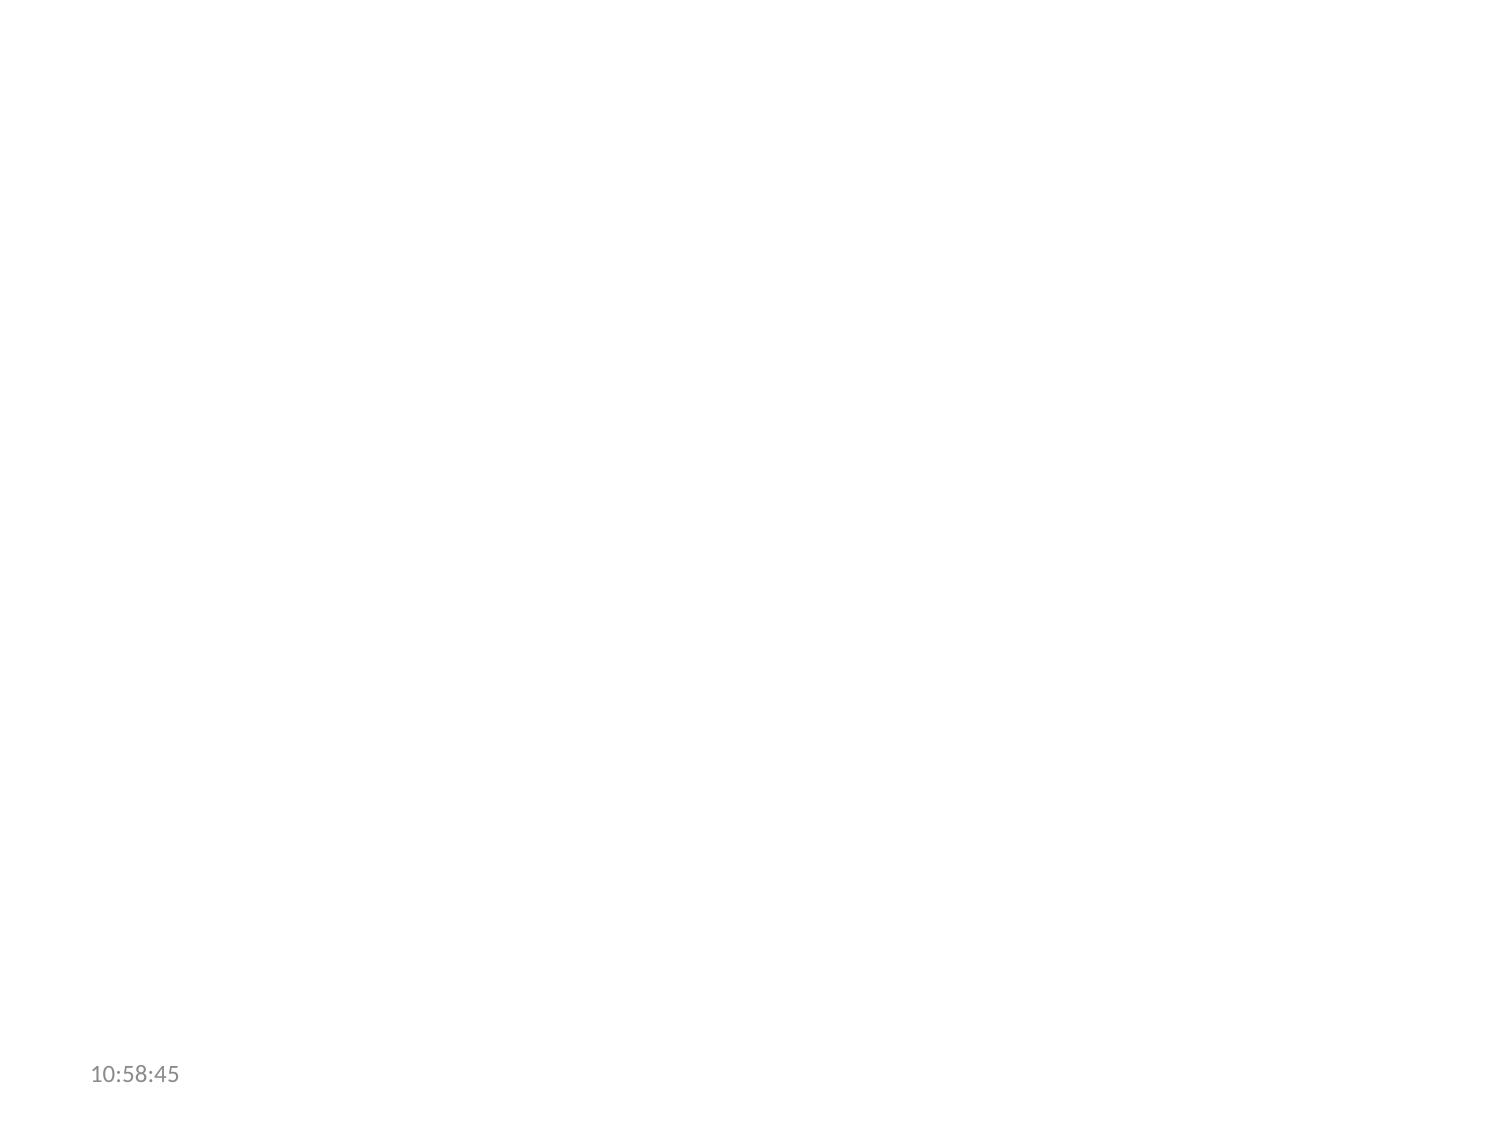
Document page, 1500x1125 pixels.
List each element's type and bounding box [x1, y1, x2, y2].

slide_number [75, 1042, 425, 1103]
